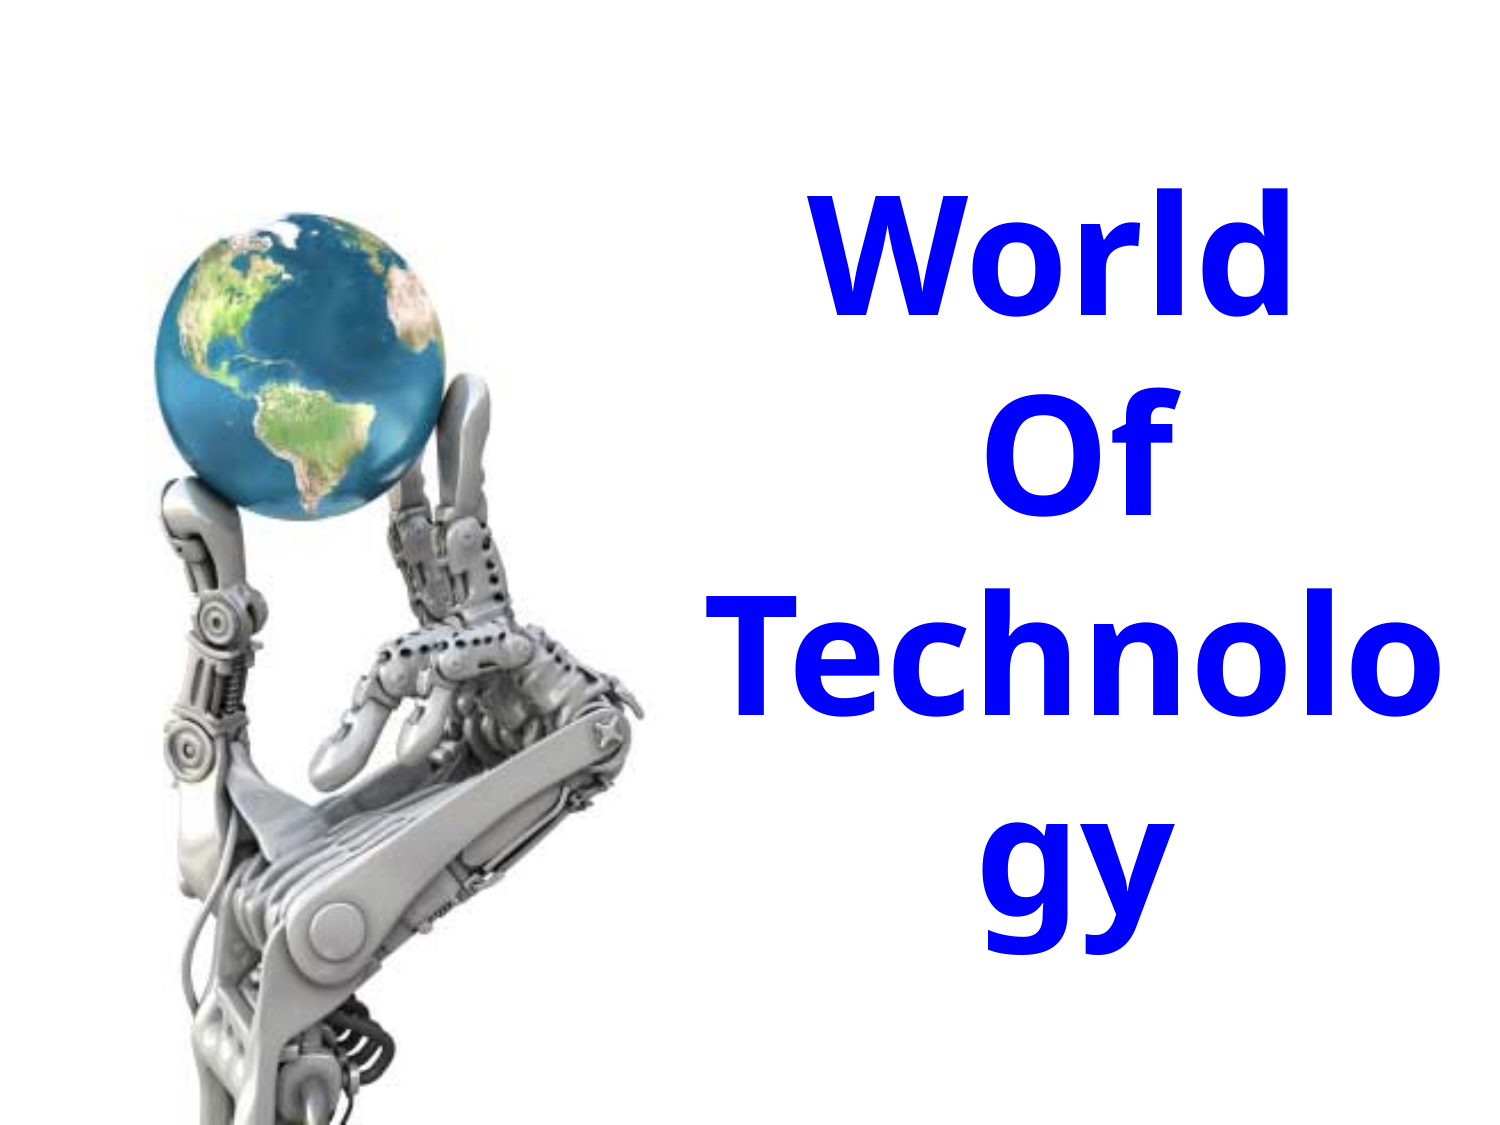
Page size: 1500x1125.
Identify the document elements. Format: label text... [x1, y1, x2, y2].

picture [0, 175, 685, 1125]
title World Of Technology [651, 0, 1500, 1125]
